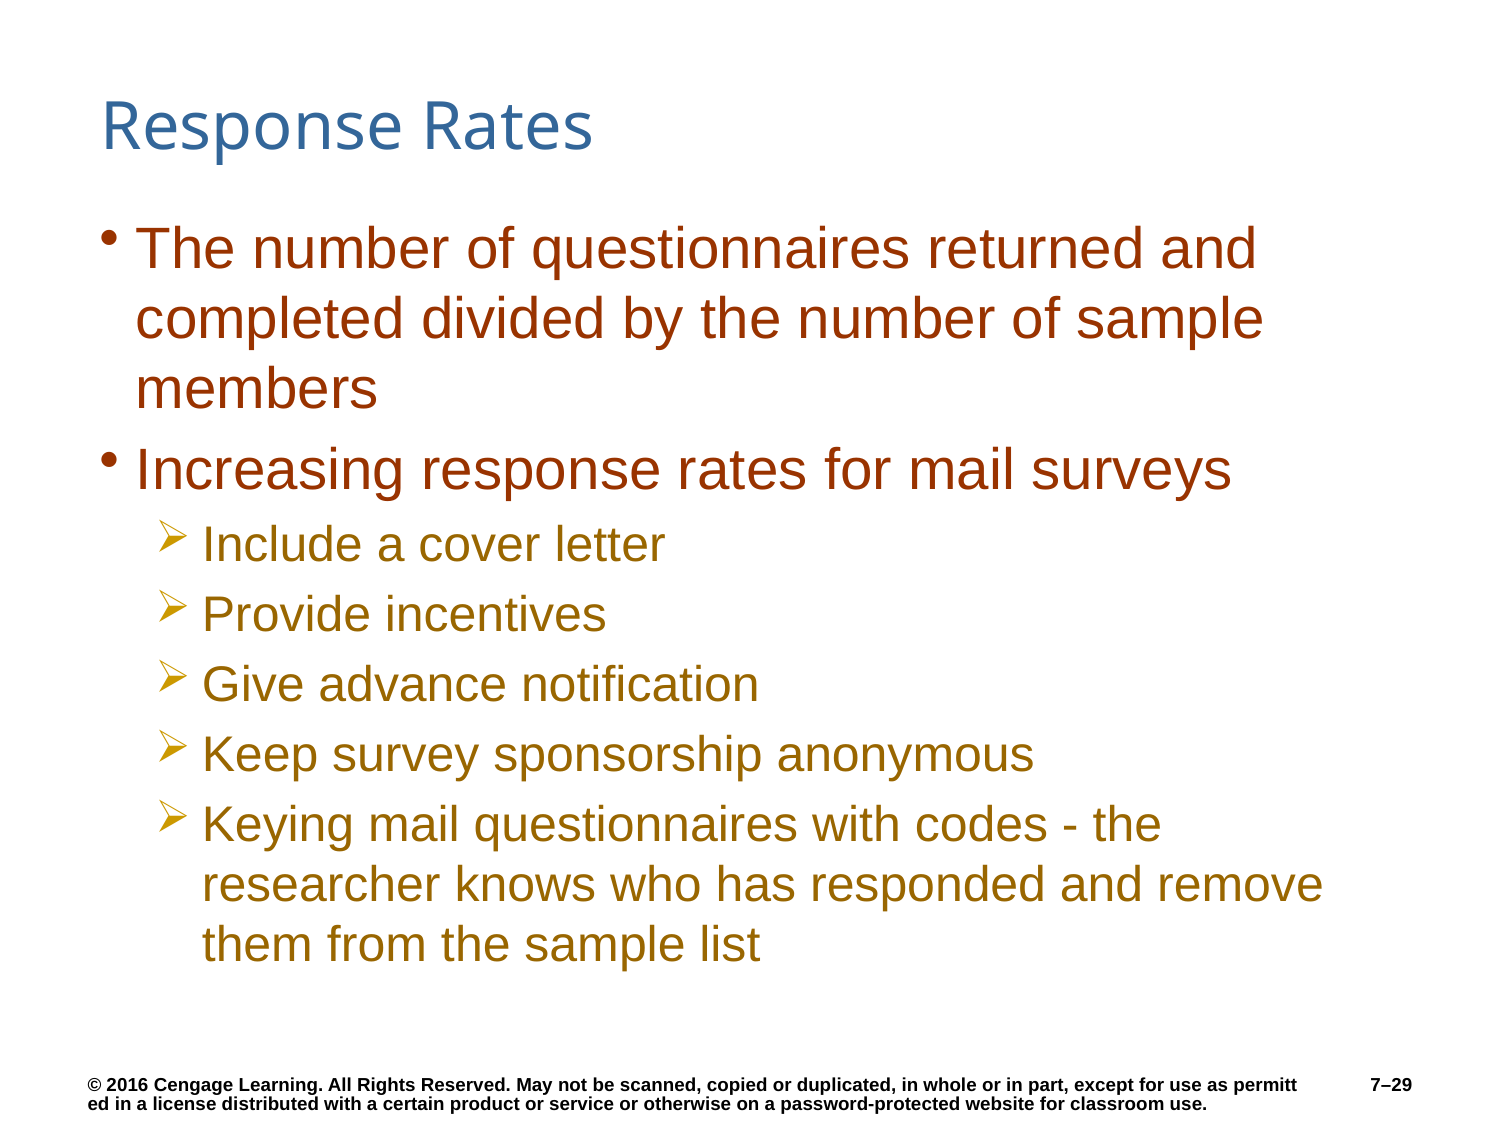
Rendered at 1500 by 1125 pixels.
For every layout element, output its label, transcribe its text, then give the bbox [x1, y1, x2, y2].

footer © 2016 Cengage Learning. All Rights Reserved. May not be scanned, copied or duplicated, in whole or in part, except for use as permitted in a license distributed with a certain product or service or otherwise on a password-protected website for classroom use. [87, 1057, 1050, 1103]
list The number of questionnaires returned and completed divided by the number of sample members Increasing response rates for mail surveys Include a cover letter Provide incentives Give advance notification Keep survey sponsorship anonymous Keying mail questionnaires with codes - the researcher knows who has responded and remove them from the sample list [84, 202, 1414, 1013]
title Response Rates [85, 75, 1411, 171]
slide_number 7–29 [1050, 1042, 1413, 1103]
